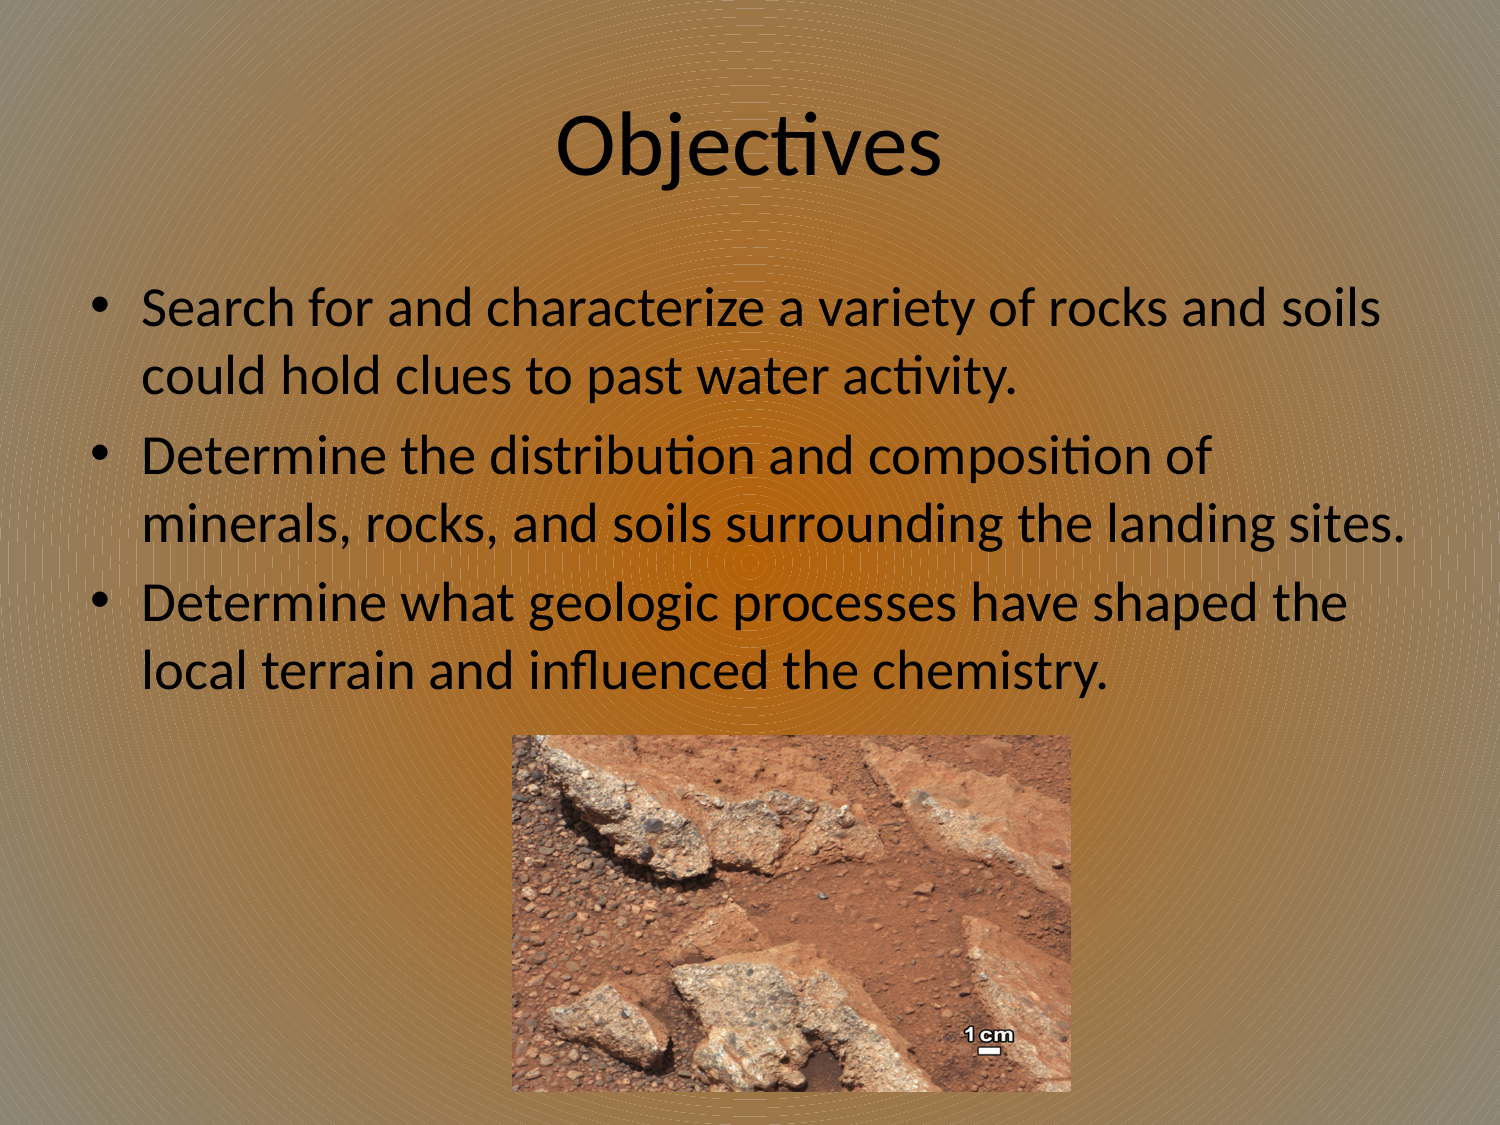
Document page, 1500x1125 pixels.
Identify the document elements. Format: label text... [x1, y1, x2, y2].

list Search for and characterize a variety of rocks and soils could hold clues to past water activity. Determine the distribution and composition of minerals, rocks, and soils surrounding the landing sites. Determine what geologic processes have shaped the local terrain and influenced the chemistry. [75, 262, 1425, 775]
picture [512, 734, 1071, 1093]
title Objectives [75, 45, 1425, 233]
